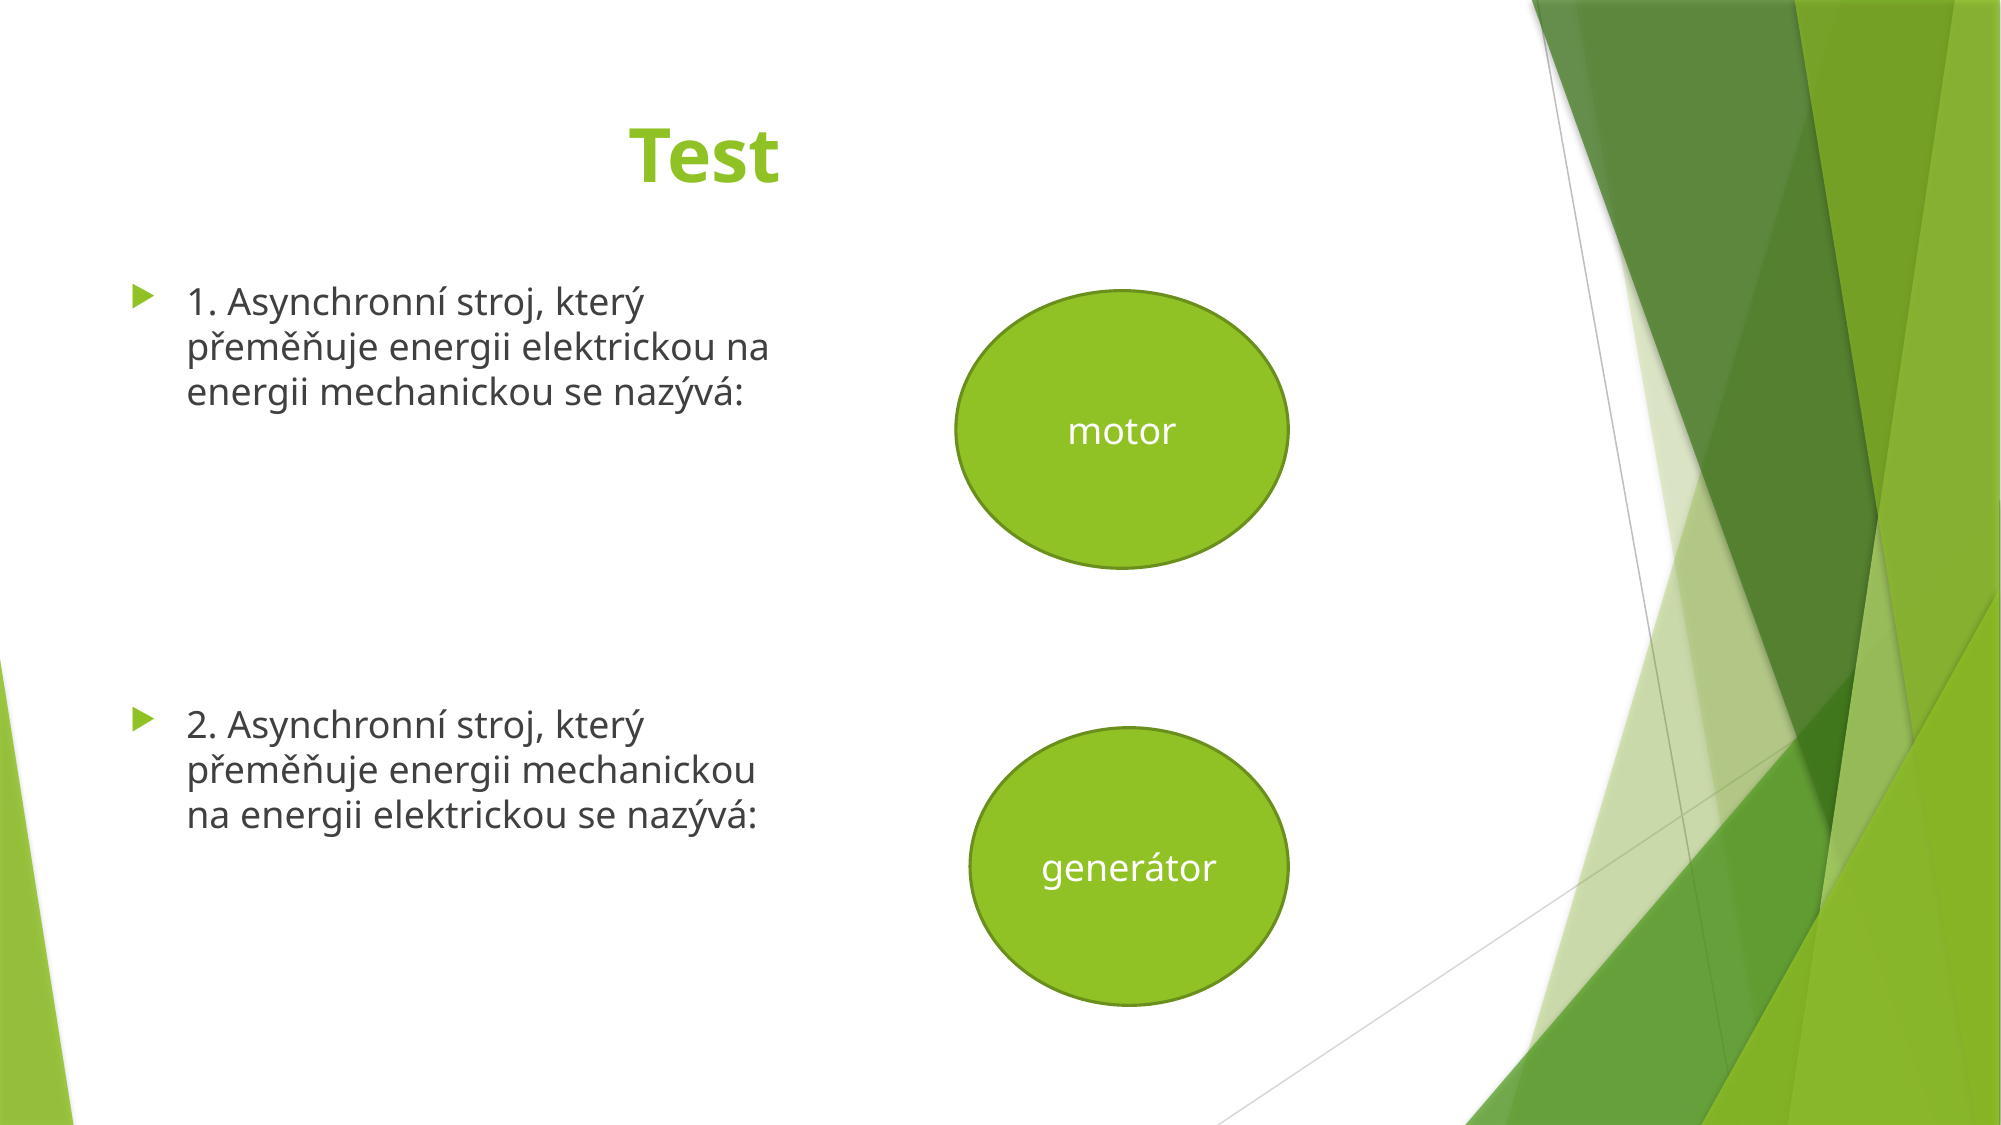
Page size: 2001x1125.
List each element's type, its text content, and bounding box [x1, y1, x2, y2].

text_box generátor [968, 726, 1290, 1007]
list 1. Asynchronní stroj, který přeměňuje energii elektrickou na energii mechanickou se nazývá: [114, 270, 802, 430]
text_box motor [954, 289, 1290, 570]
list 2. Asynchronní stroj, který přeměňuje energii mechanickou na energii elektrickou se nazývá: [114, 693, 802, 853]
title Test [0, 99, 1411, 218]
